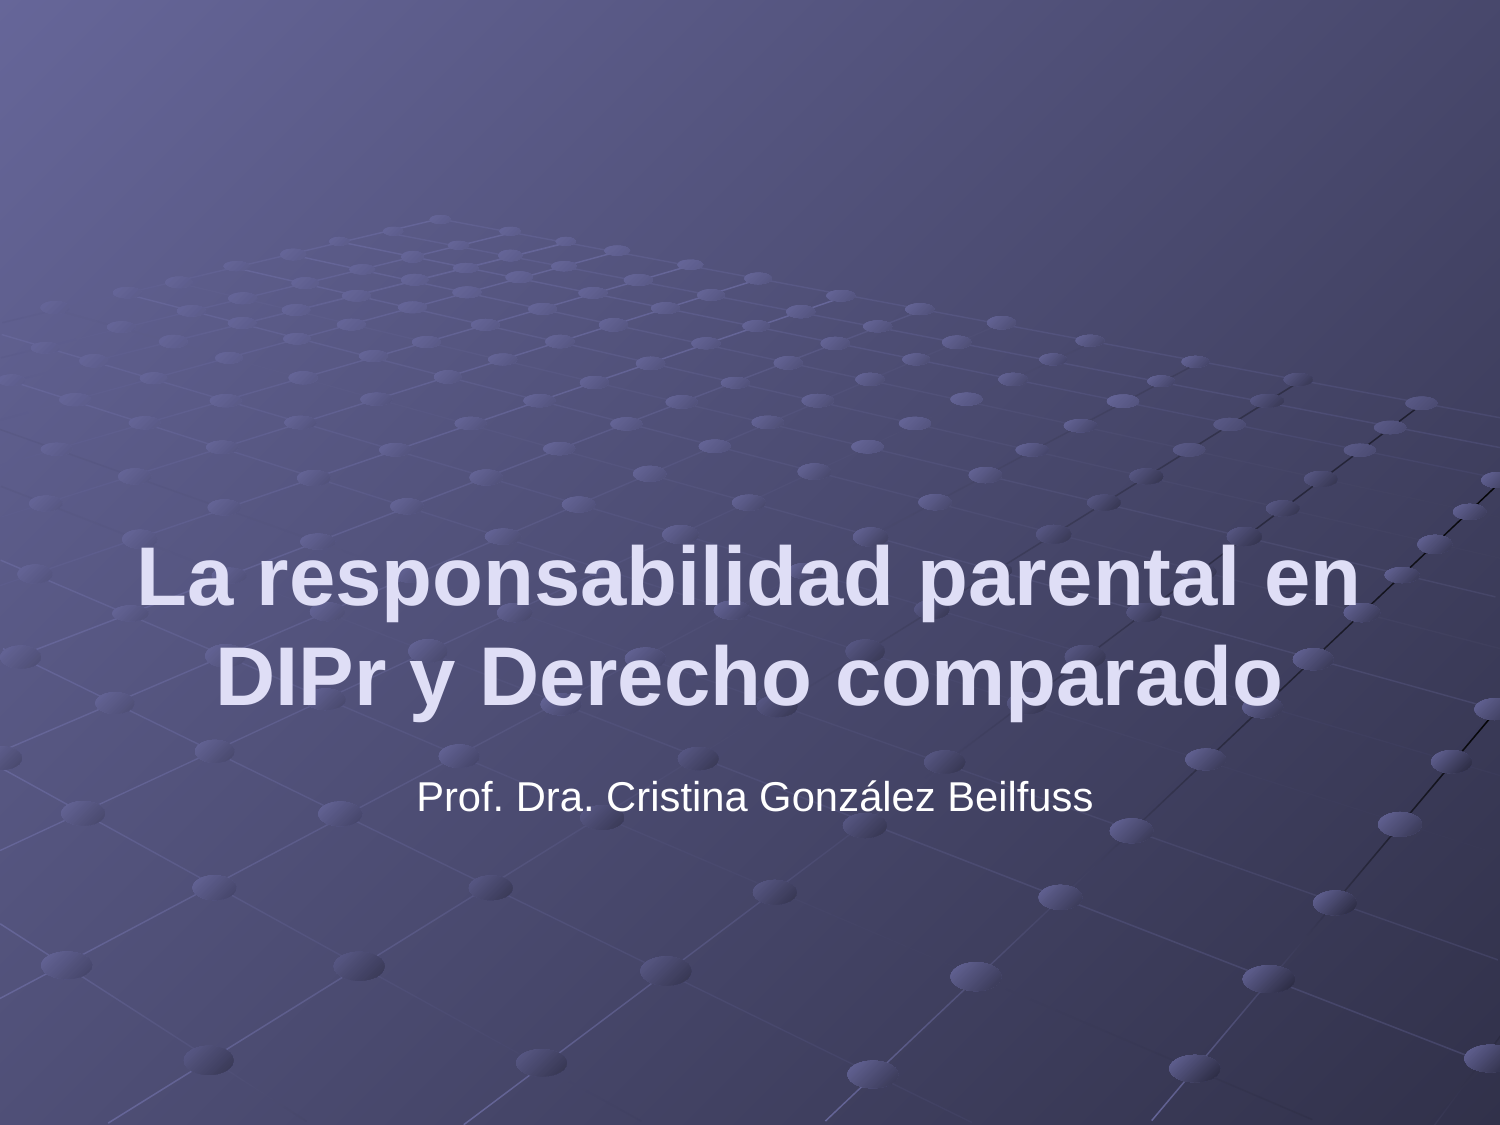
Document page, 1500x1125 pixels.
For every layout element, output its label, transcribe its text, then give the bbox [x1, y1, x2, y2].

subtitle Prof. Dra. Cristina González Beilfuss [229, 703, 1281, 831]
title La responsabilidad parental en DIPr y Derecho comparado [111, 444, 1388, 730]
